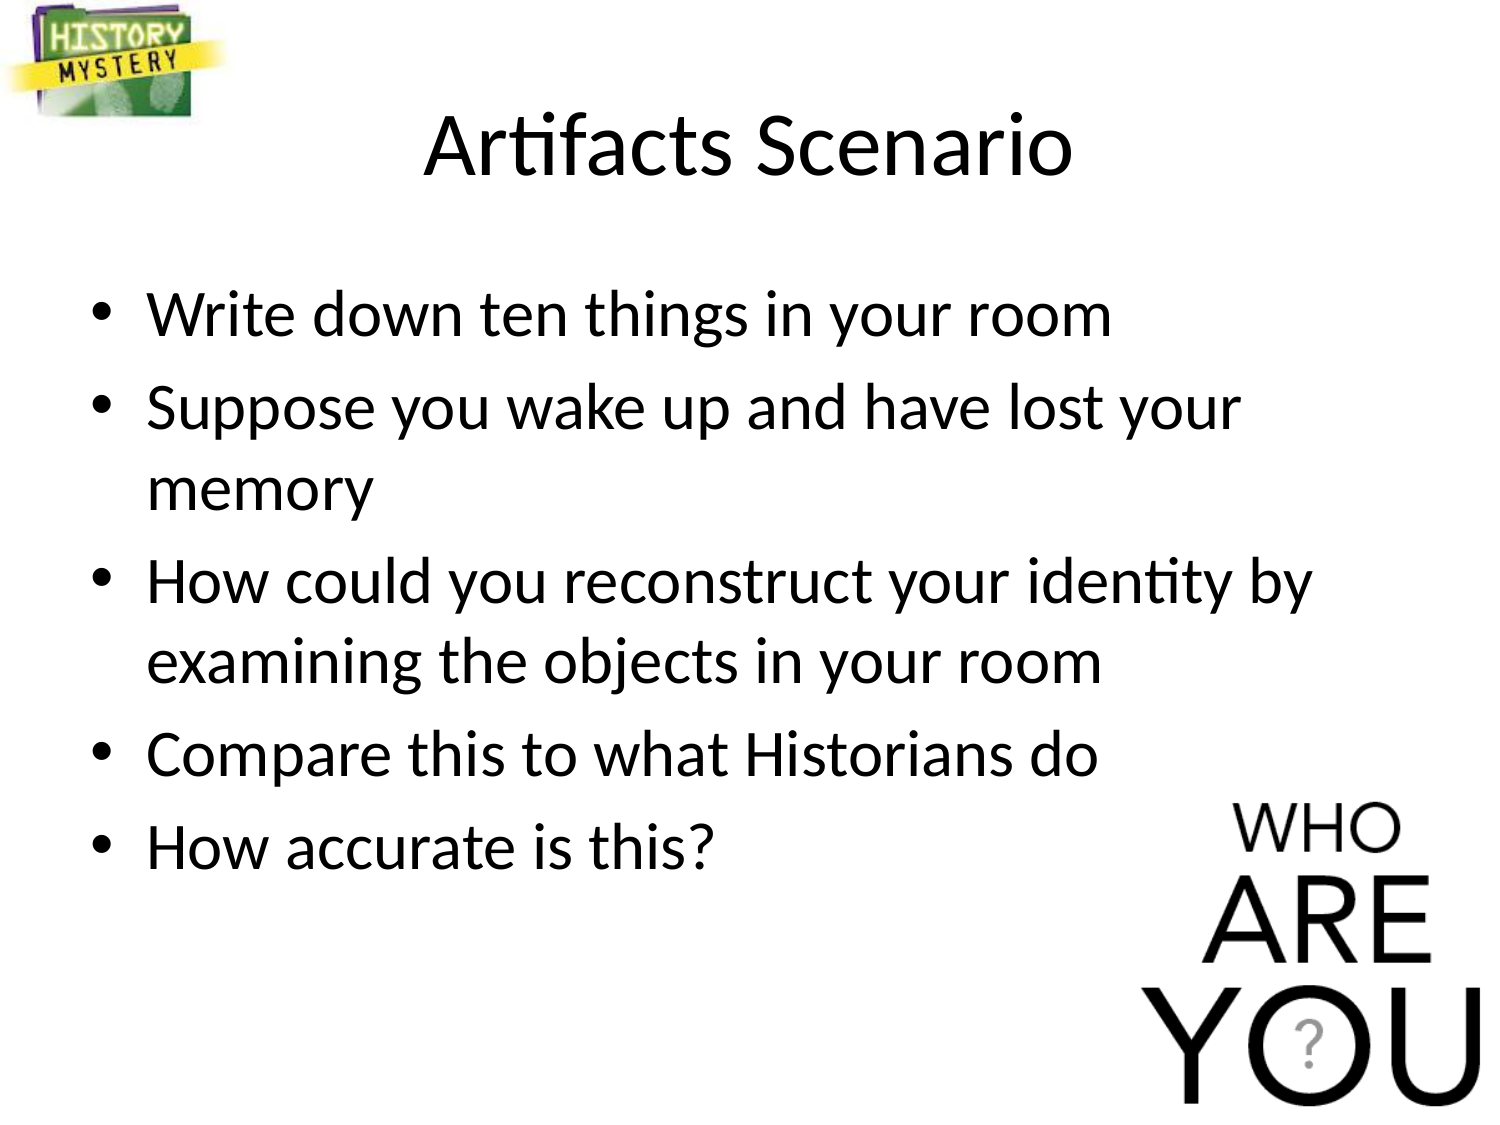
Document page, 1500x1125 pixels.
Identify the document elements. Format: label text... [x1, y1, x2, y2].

picture [1124, 787, 1500, 1125]
list Write down ten things in your room Suppose you wake up and have lost your memory How could you reconstruct your identity by examining the objects in your room Compare this to what Historians do How accurate is this? [75, 262, 1425, 1005]
title Artifacts Scenario [75, 45, 1425, 233]
picture [0, 0, 235, 138]
